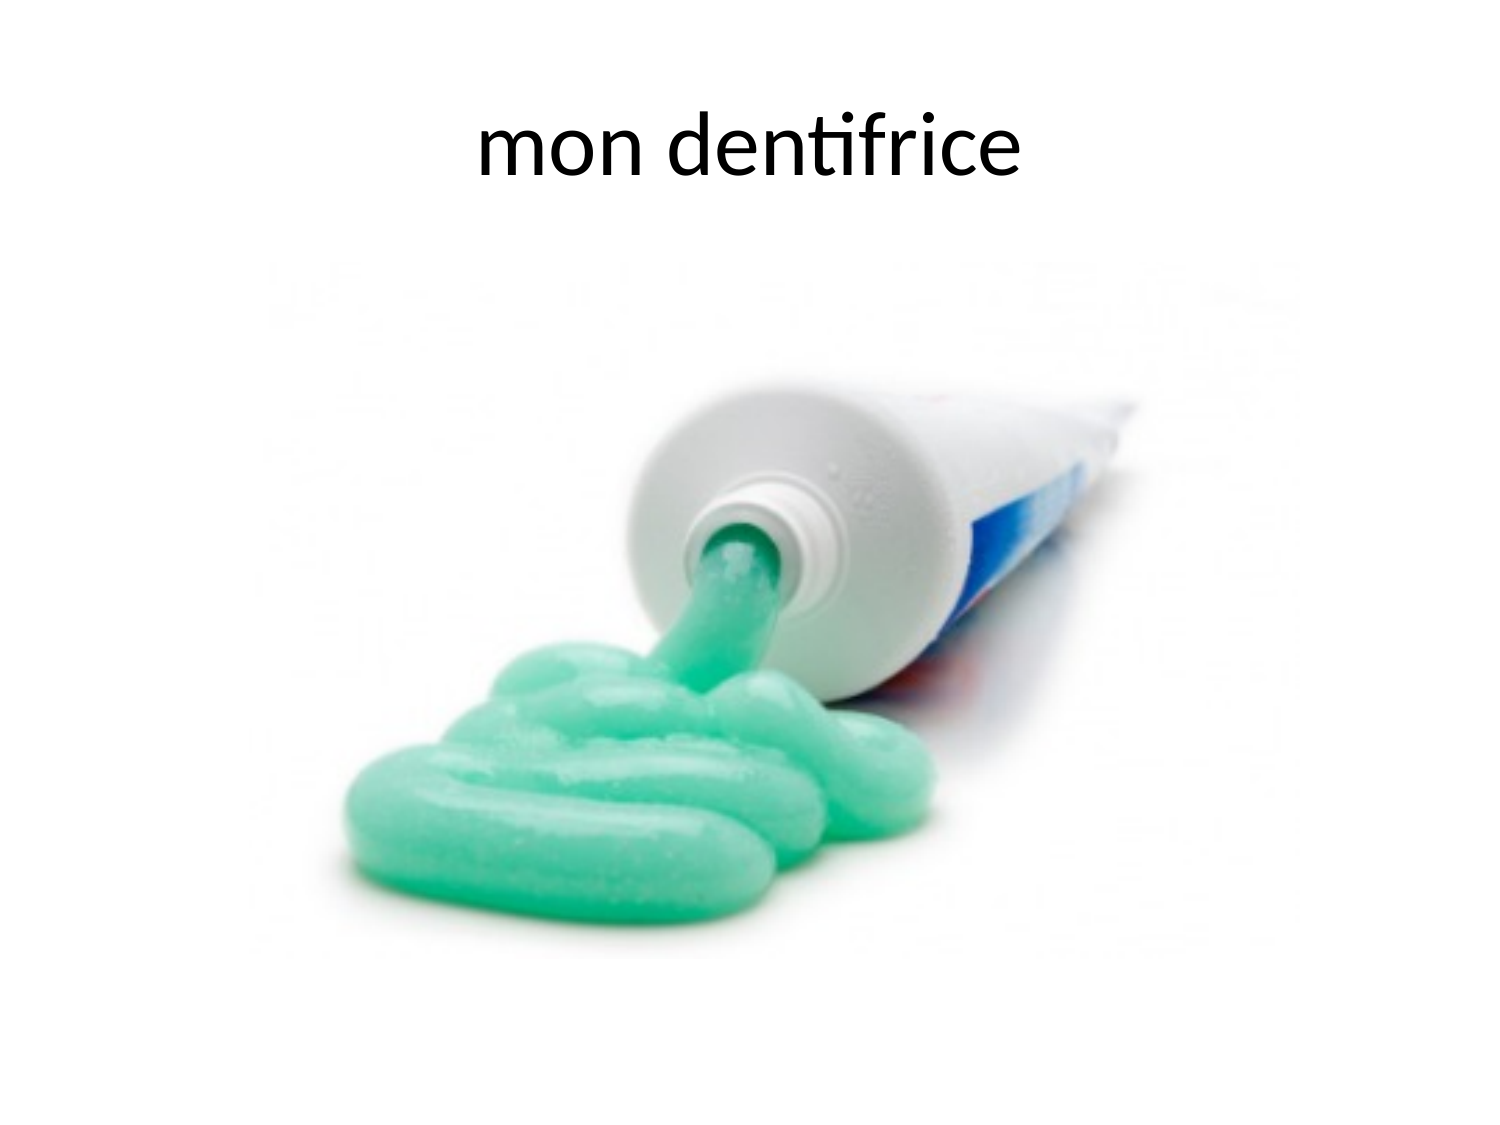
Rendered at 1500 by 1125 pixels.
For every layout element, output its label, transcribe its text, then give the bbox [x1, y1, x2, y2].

title mon dentifrice [75, 45, 1425, 233]
picture [249, 262, 1301, 959]
